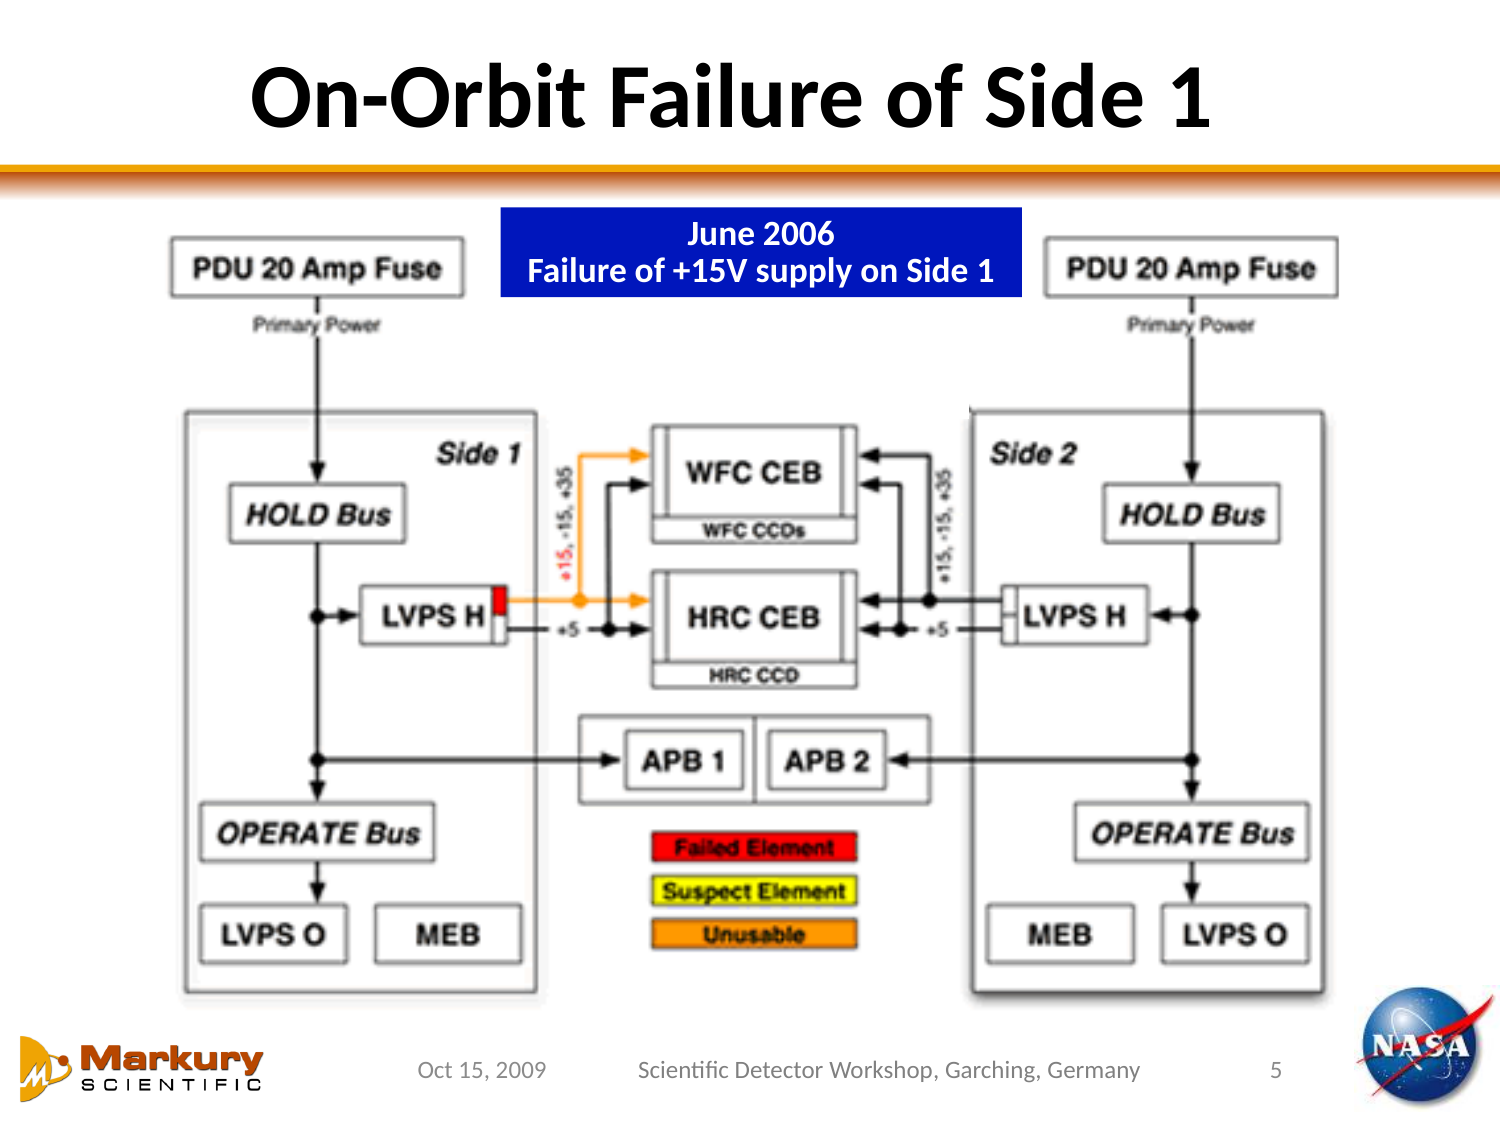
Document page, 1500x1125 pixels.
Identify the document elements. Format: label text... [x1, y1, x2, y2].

picture [17, 1033, 267, 1105]
picture [1354, 985, 1500, 1112]
footer Scientific Detector Workshop, Garching, Germany [591, 1038, 1188, 1099]
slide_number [402, 1038, 591, 1099]
text_box June 2006 Failure of +15V supply on Side 1 [500, 207, 1022, 213]
title On-Orbit Failure of Side 1 [24, 26, 1460, 155]
picture [145, 214, 1340, 1027]
slide_number 5 [1233, 1038, 1319, 1099]
